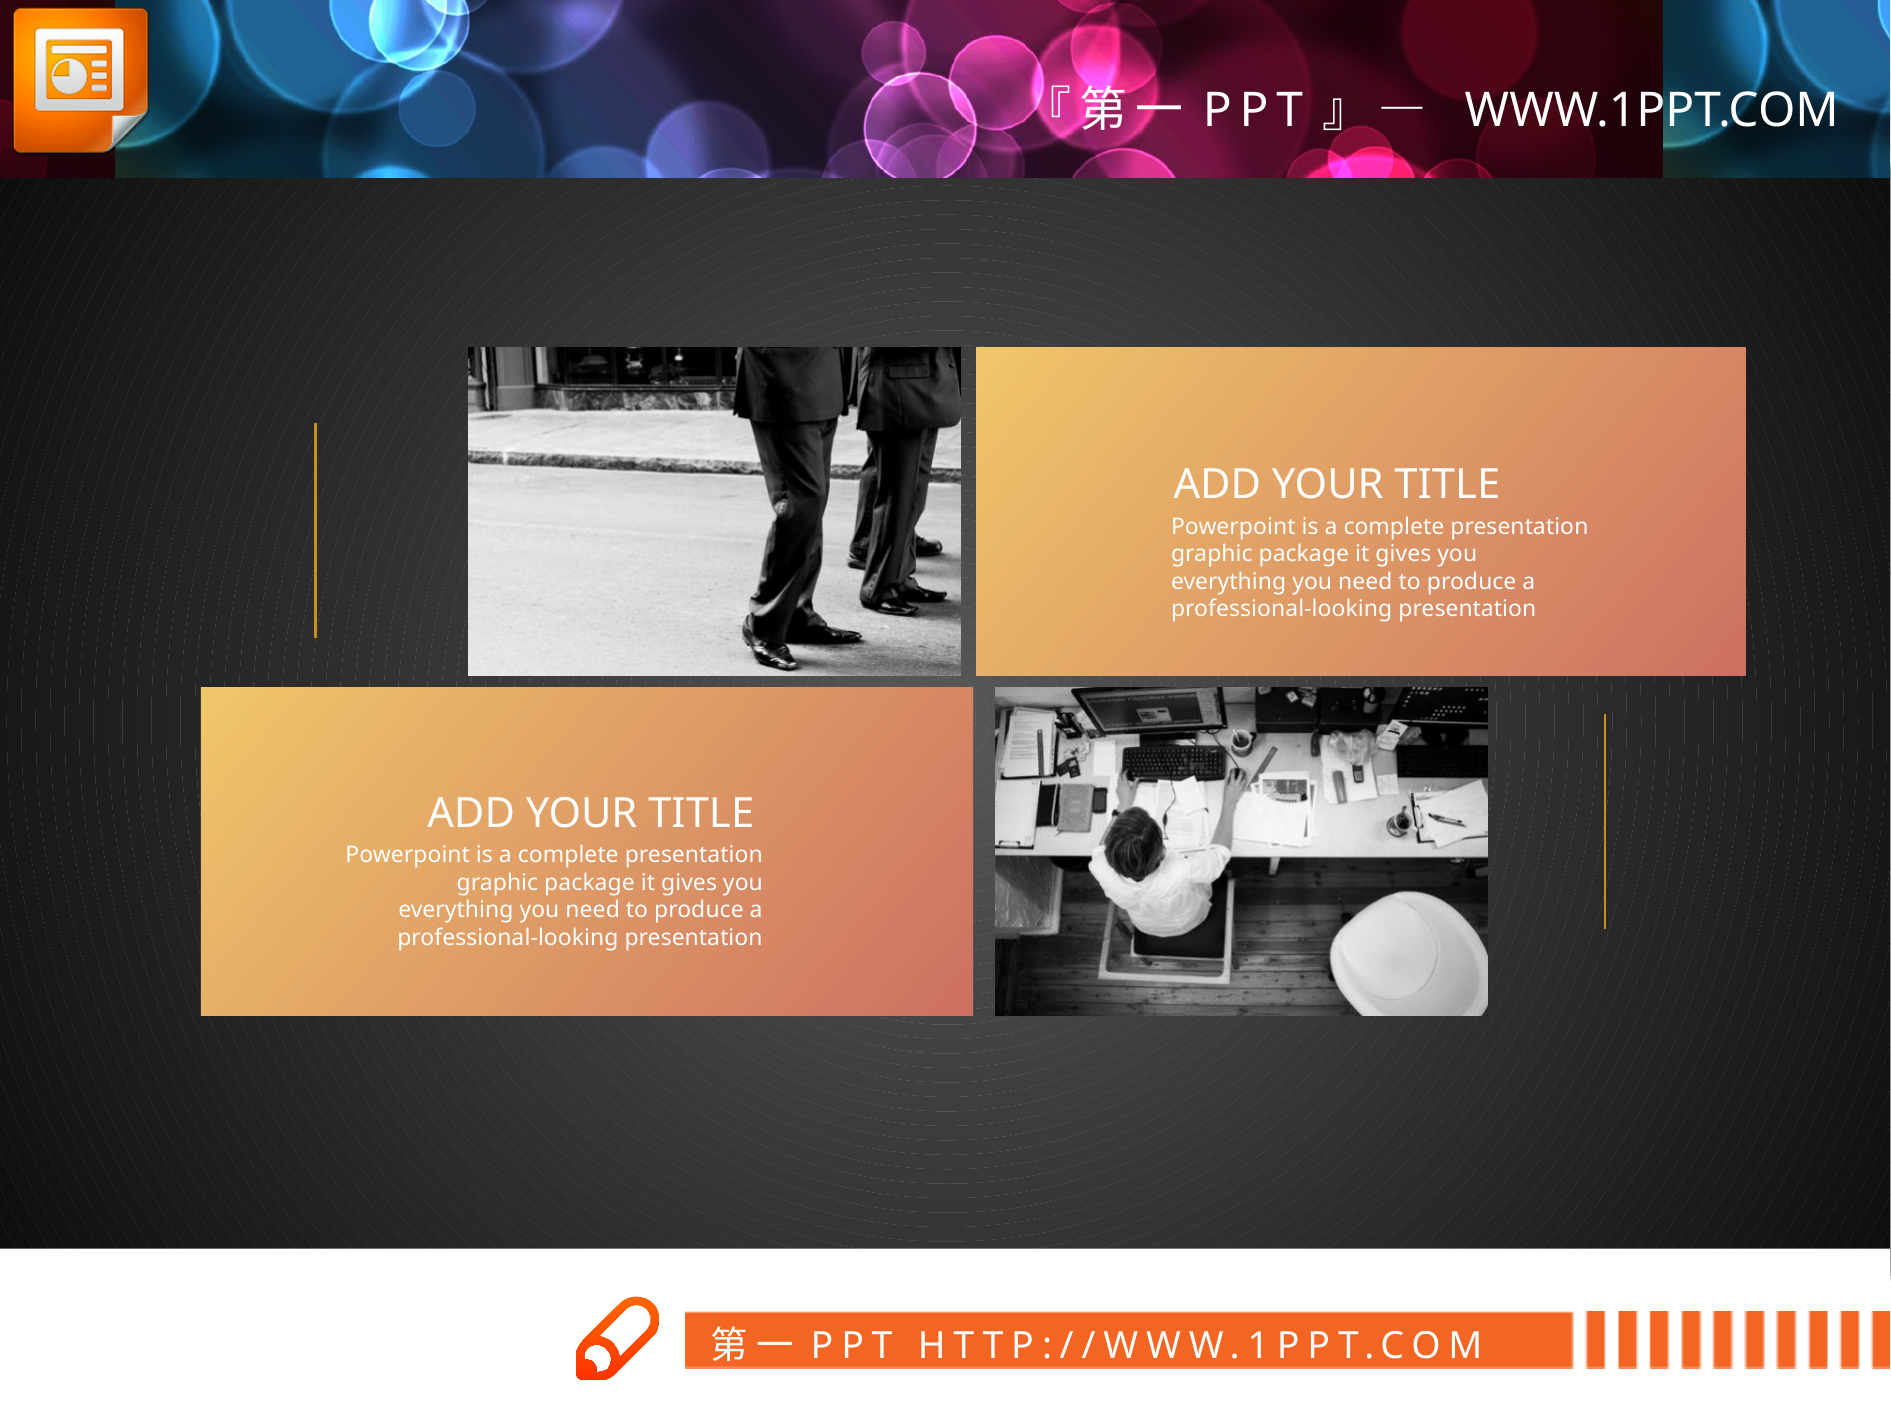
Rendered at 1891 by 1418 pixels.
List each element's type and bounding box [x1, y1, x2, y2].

text_box [200, 687, 974, 1017]
picture [0, 0, 1891, 178]
picture [685, 1311, 1891, 1369]
text_box [975, 347, 1746, 676]
picture [995, 687, 1488, 1017]
picture [468, 347, 962, 676]
